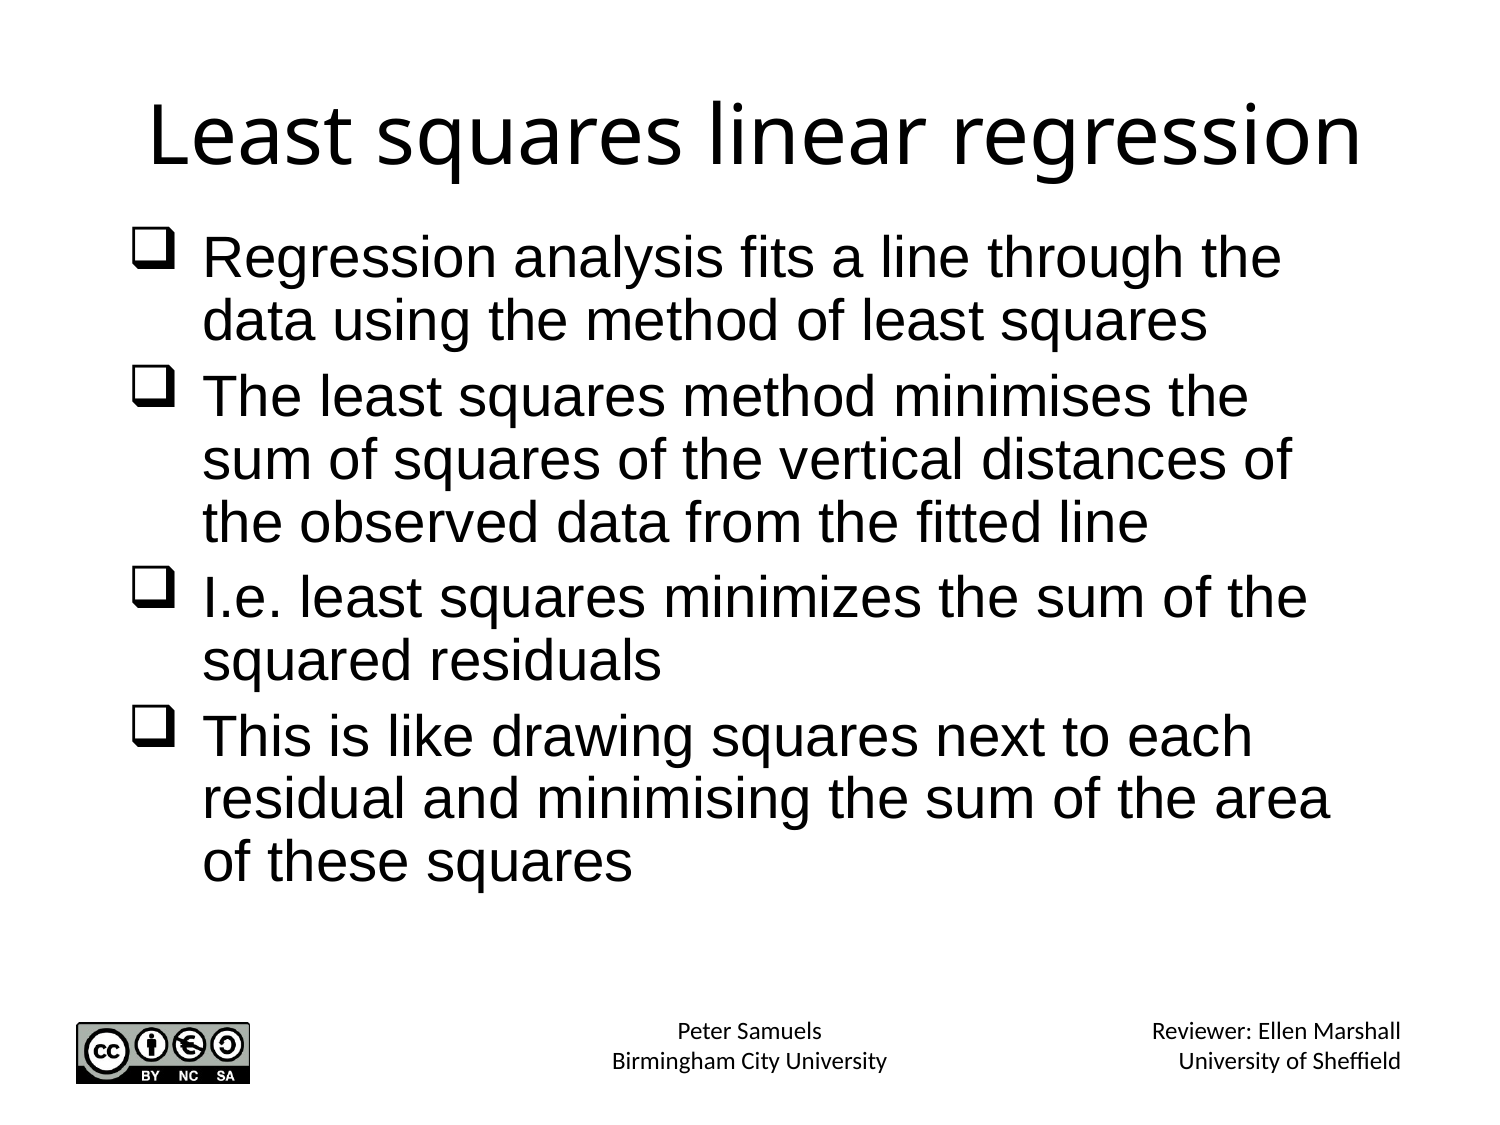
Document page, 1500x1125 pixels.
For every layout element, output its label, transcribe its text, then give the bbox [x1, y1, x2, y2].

text_box Peter Samuels Birmingham City University [549, 1007, 951, 1083]
picture [76, 1022, 251, 1084]
title Least squares linear regression [88, 30, 1424, 232]
text_box Reviewer: Ellen Marshall University of Sheffield [1038, 1007, 1417, 1083]
list Regression analysis fits a line through the data using the method of least squares The least squares method minimises the sum of squares of the vertical distances of the observed data from the fitted line I.e. least squares minimizes the sum of the squared residuals This is like drawing squares next to each residual and minimising the sum of the area of these squares [112, 219, 1388, 941]
